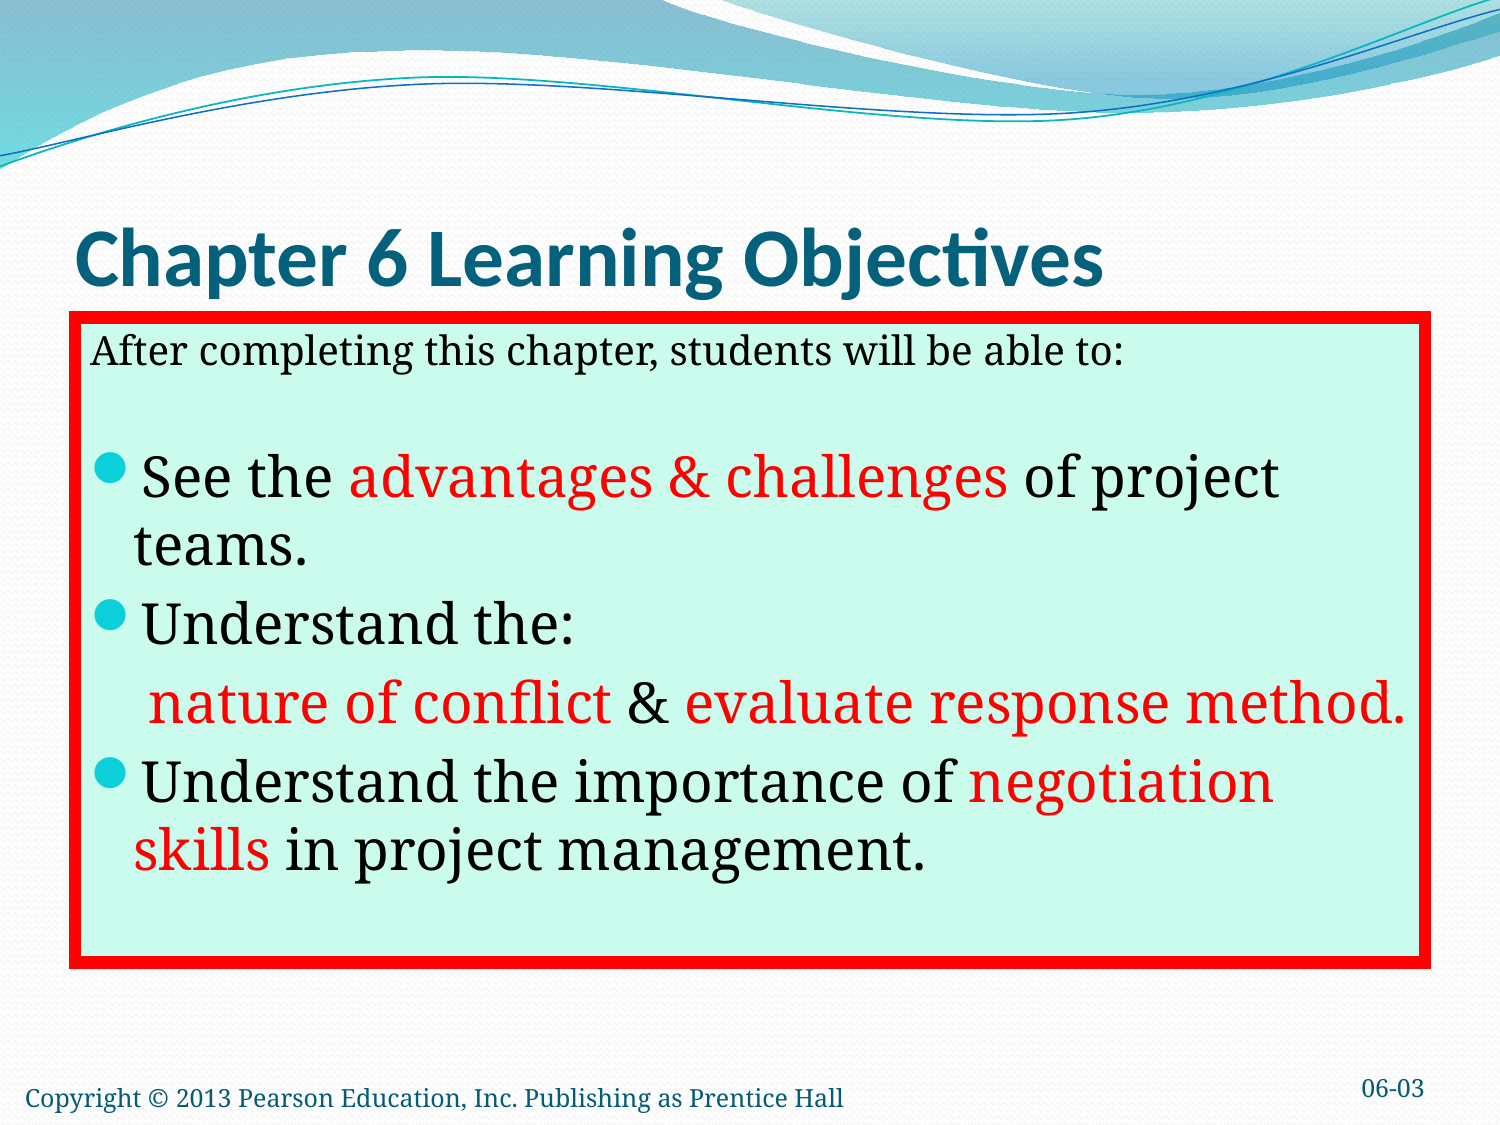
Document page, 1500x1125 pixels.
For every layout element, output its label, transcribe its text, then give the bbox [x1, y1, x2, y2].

title Chapter 6 Learning Objectives [74, 115, 1426, 304]
slide_number 06-03 [1299, 1042, 1425, 1103]
list After completing this chapter, students will be able to: See the advantages & challenges of project teams. Understand the: nature of conflict & evaluate response method. Understand the importance of negotiation skills in project management. [74, 317, 1426, 963]
